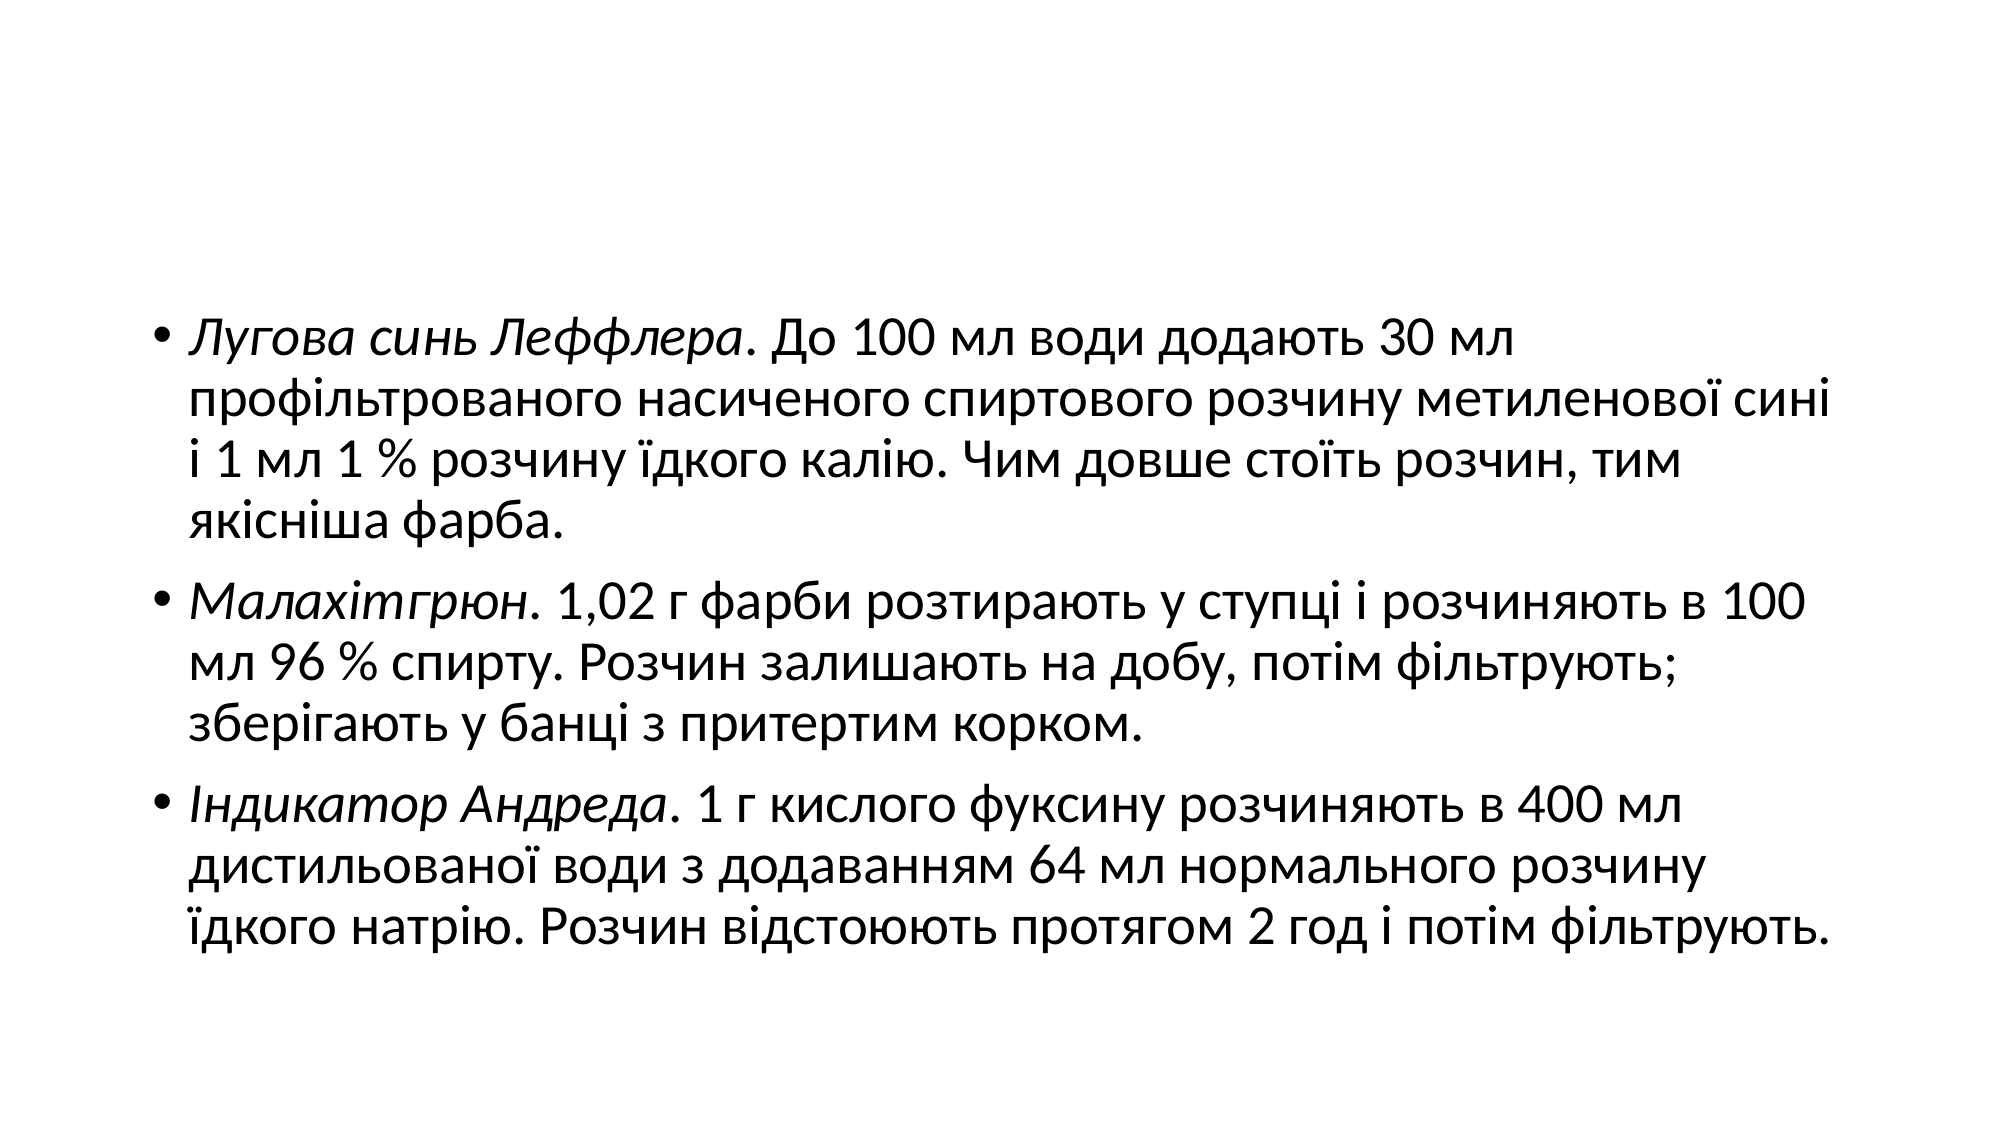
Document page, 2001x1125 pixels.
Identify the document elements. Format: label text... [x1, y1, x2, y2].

list Лугова синь Леффлера. До 100 мл води додають 30 мл профільтрованого насиченого спиртового розчину метиленової сині і 1 мл 1 % розчину їдкого калію. Чим довше стоїть розчин, тим якісніша фарба. Малахітгрюн. 1,02 г фарби розтирають у ступці і розчиняють в 100 мл 96 % спирту. Розчин залишають на добу, потім фільтрують; зберігають у банці з притертим корком. Індикатор Андреда. 1 г кислого фуксину розчиняють в 400 мл дистильованої води з додаванням 64 мл нормального розчину їдкого натрію. Розчин відстоюють протягом 2 год і потім фільтрують. [137, 299, 1863, 1014]
